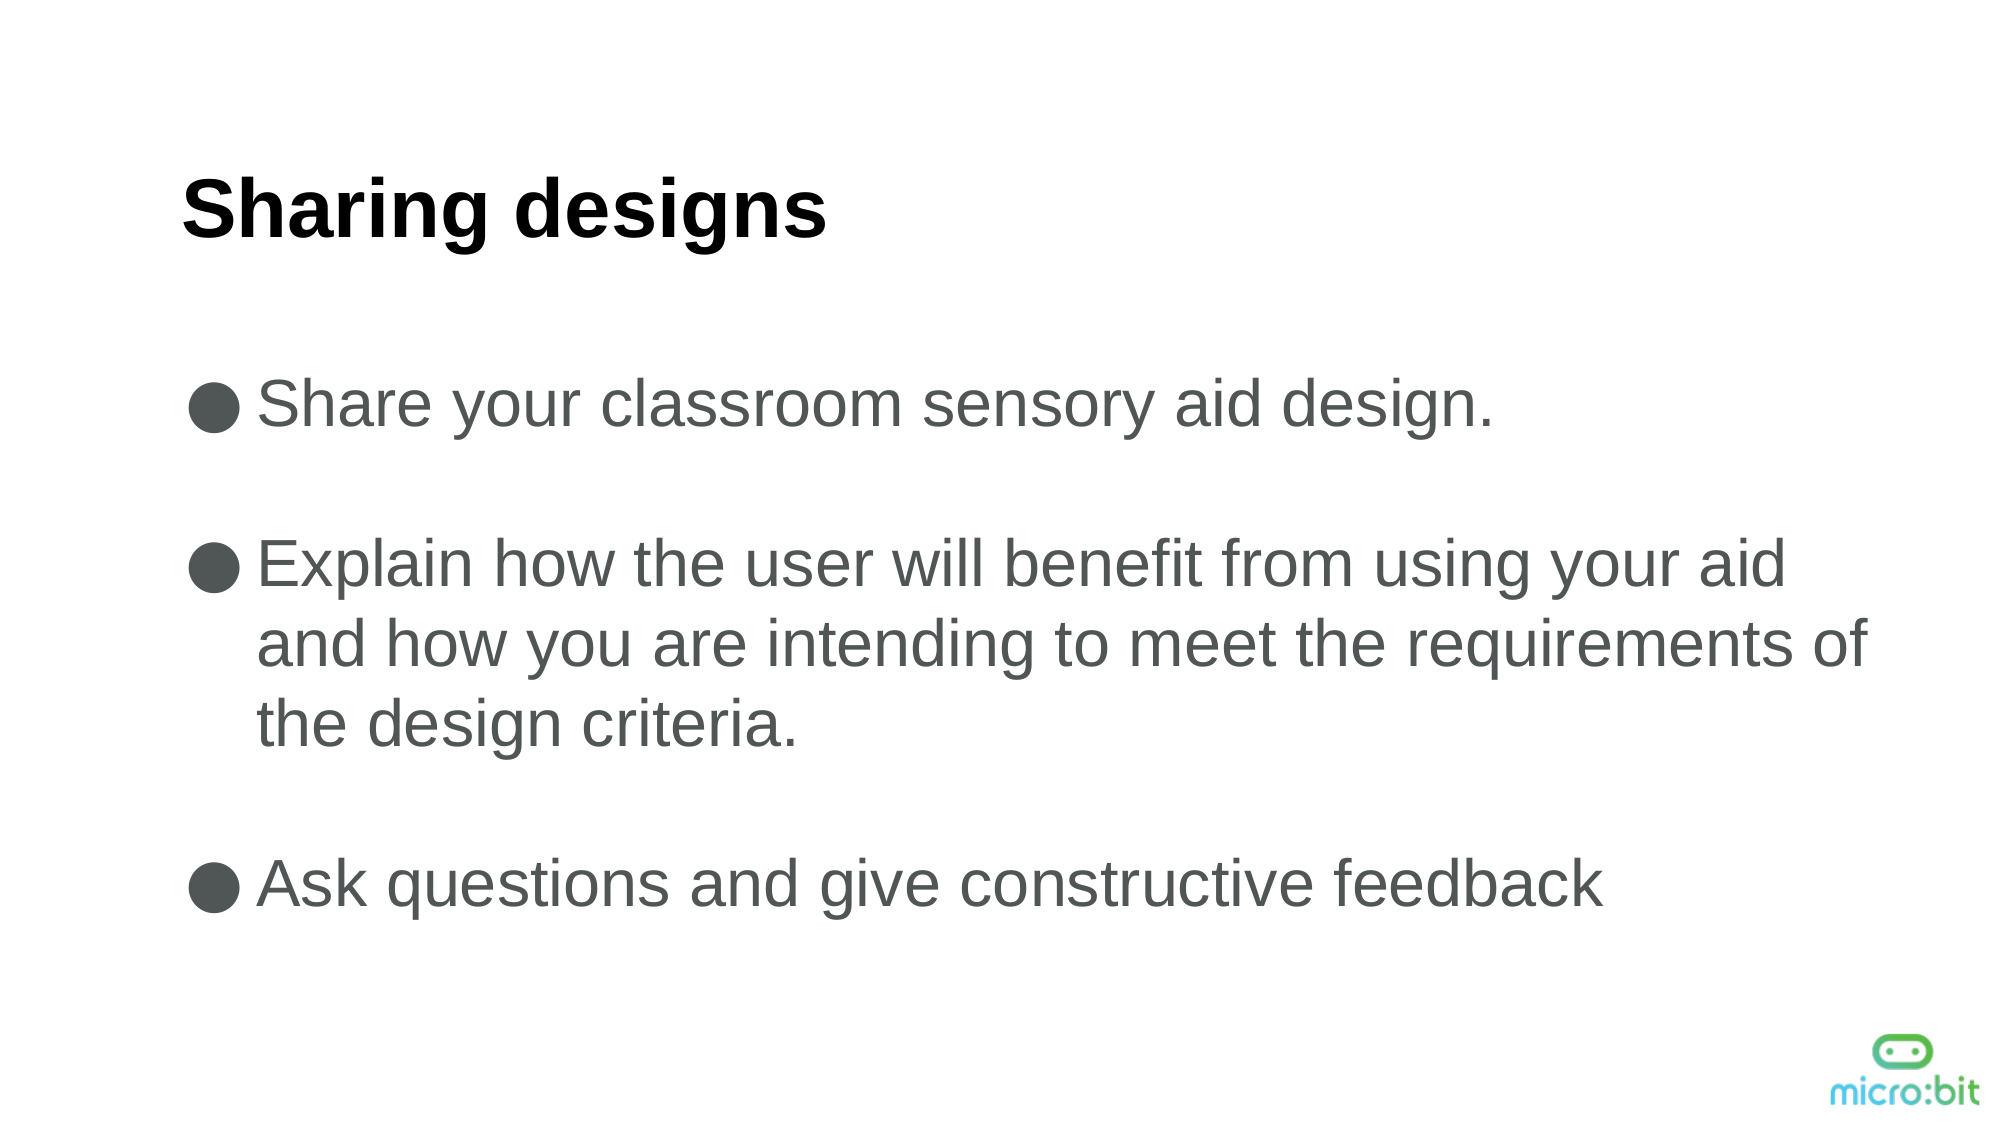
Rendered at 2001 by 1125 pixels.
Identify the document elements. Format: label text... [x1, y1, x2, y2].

picture [1830, 1029, 1980, 1106]
text_box Sharing designs Share your classroom sensory aid design. Explain how the user will benefit from using your aid and how you are intending to meet the requirements of the design criteria. Ask questions and give constructive feedback [166, 60, 1918, 884]
